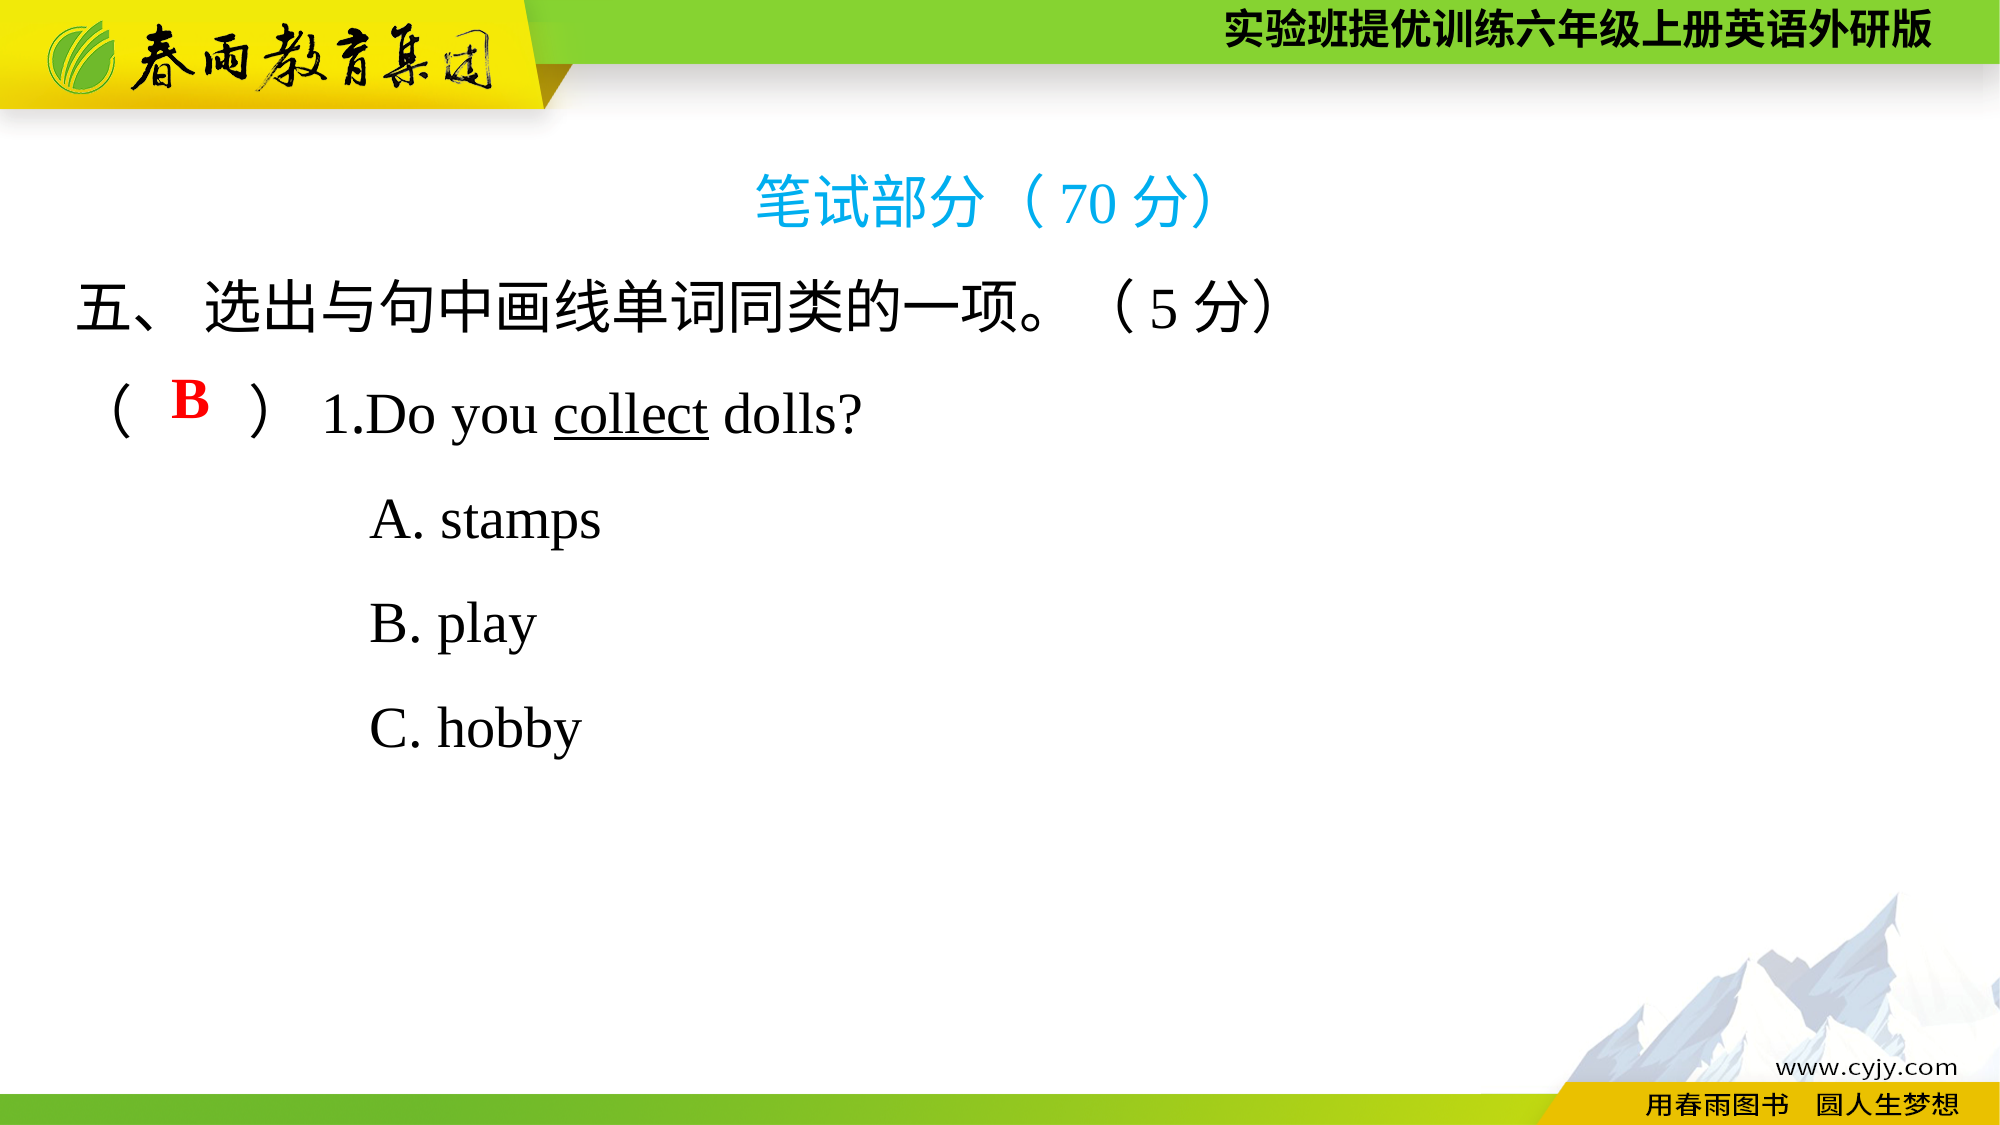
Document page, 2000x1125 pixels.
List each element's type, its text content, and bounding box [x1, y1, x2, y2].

picture [0, 0, 2000, 1125]
text_box B [156, 352, 226, 438]
list 笔试部分（70分） 五、 选出与句中画线单词同类的一项。（5分） （ ）1.Do you collect dolls? A. stamps B. play C. hobby [59, 122, 1944, 774]
